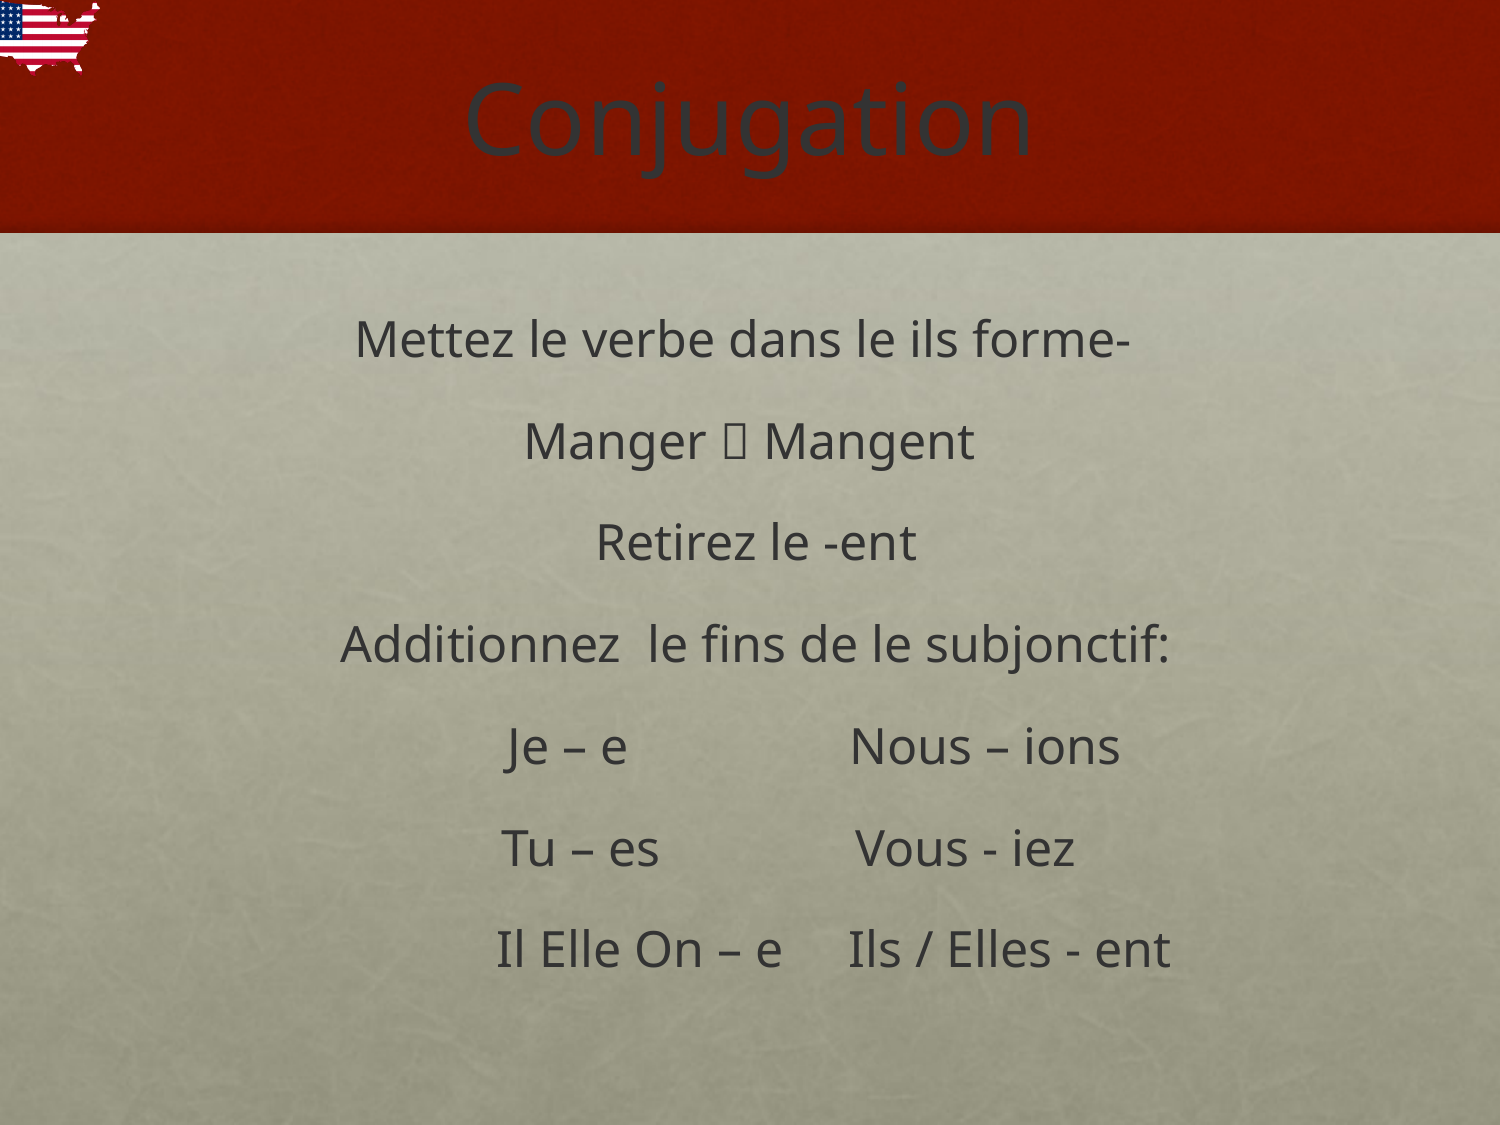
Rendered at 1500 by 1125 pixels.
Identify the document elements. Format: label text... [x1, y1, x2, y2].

picture [0, 214, 1500, 1125]
list Mettez le verbe dans le ils forme- Manger  Mangent Retirez le -ent Additionnez le fins de le subjonctif: Je – e Nous – ions Tu – es Vous - iez Il Elle On – e Ils / Elles - ent [127, 299, 1372, 1005]
title Conjugation [127, 10, 1372, 221]
picture [0, 0, 101, 77]
